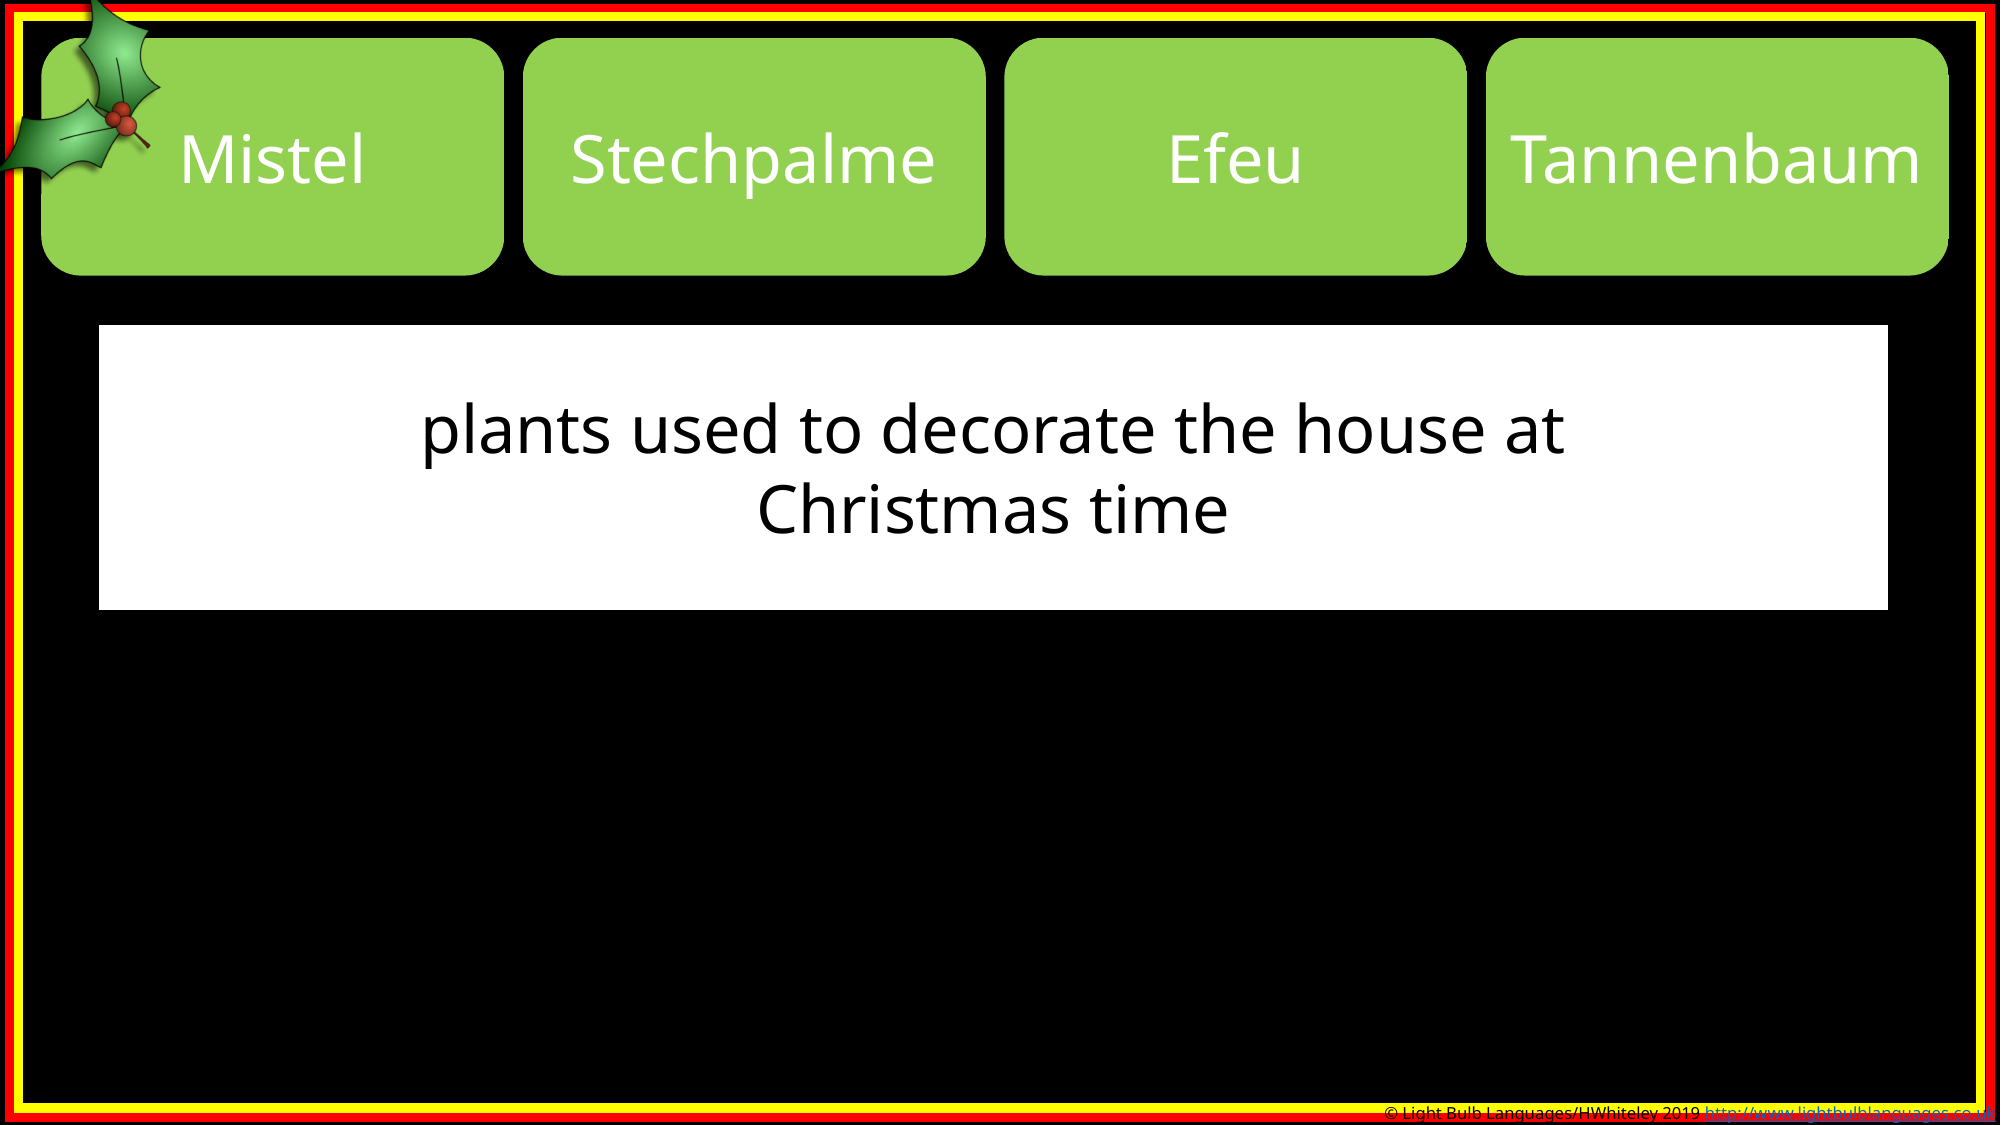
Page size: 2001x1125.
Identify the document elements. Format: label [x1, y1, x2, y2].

text_box [0, 0, 2000, 1125]
